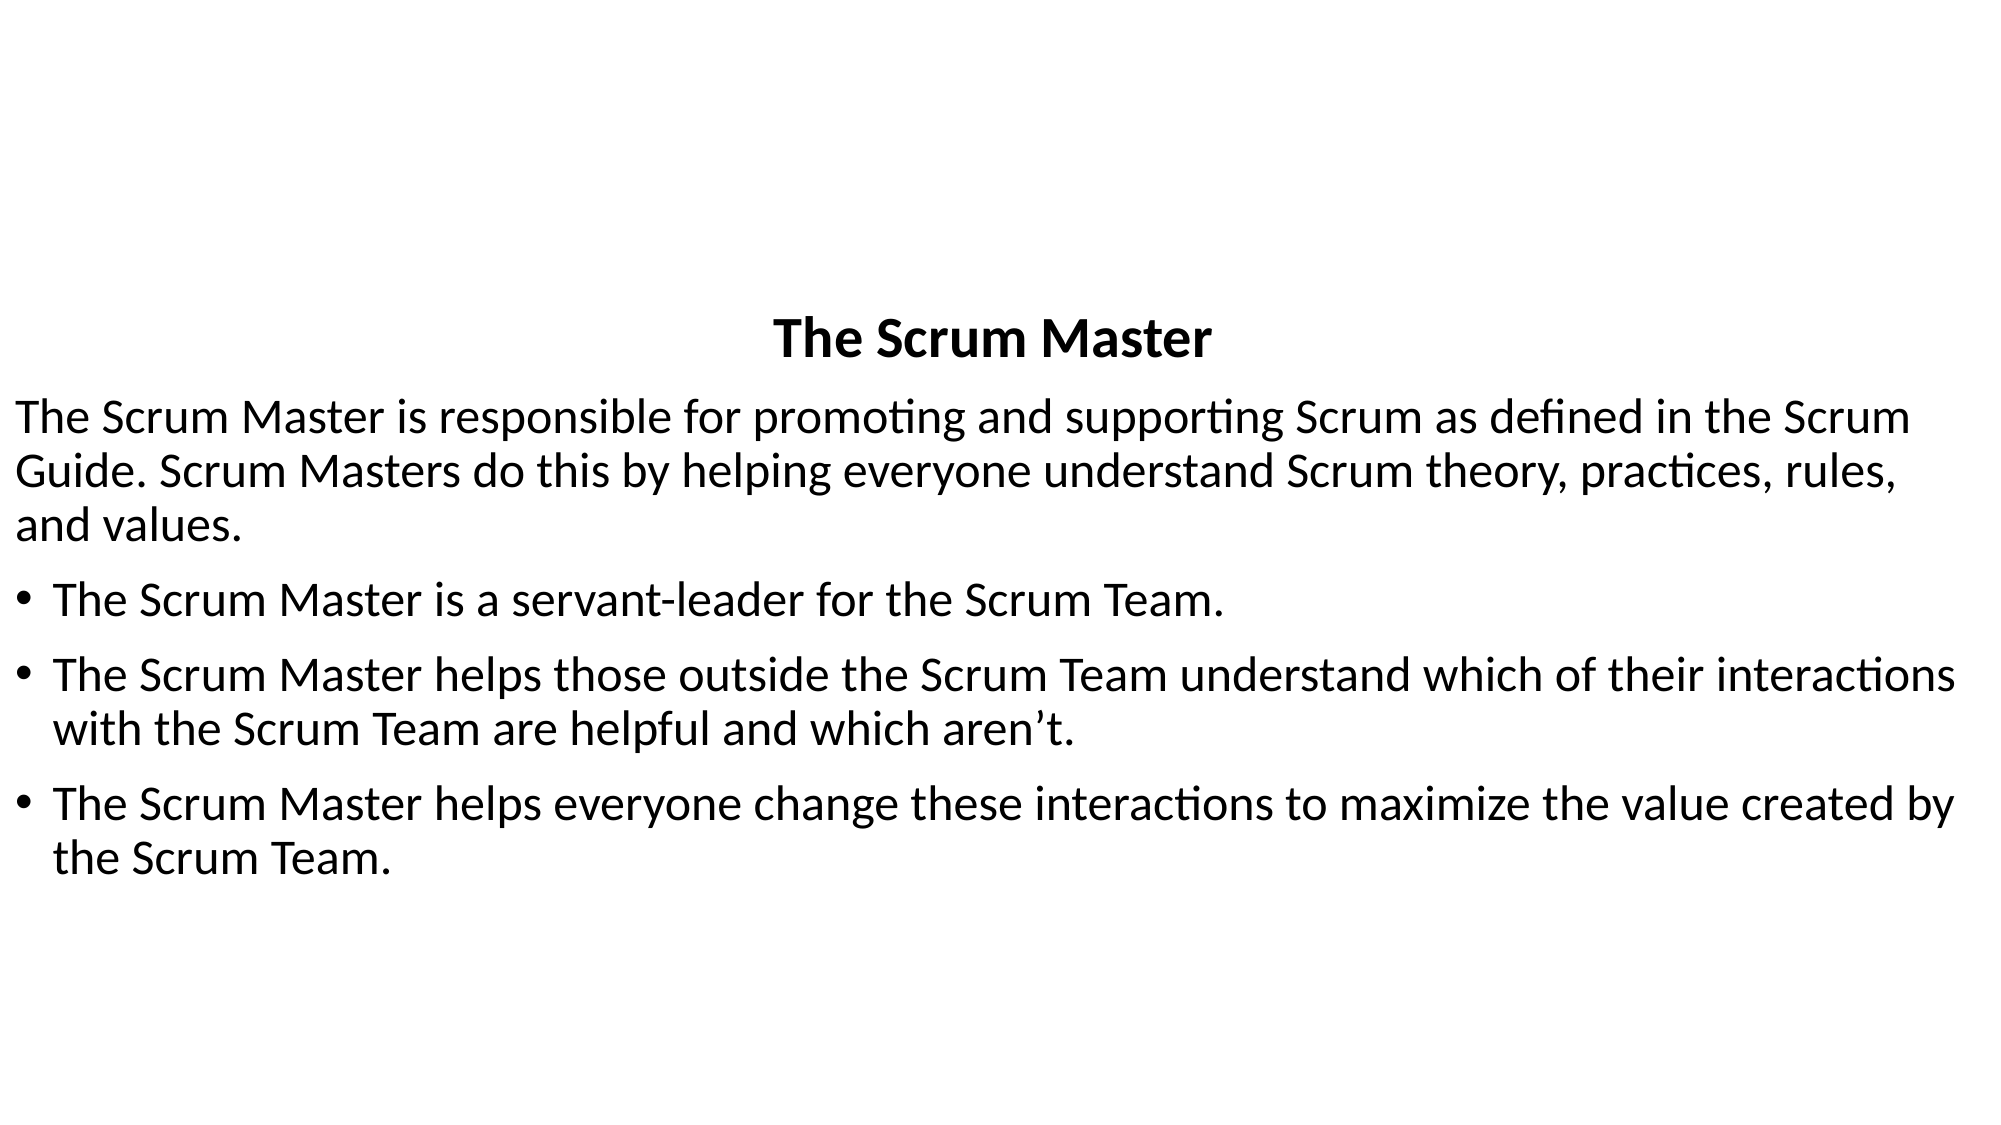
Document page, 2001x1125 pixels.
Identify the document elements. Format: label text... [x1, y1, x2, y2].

list The Scrum Master The Scrum Master is responsible for promoting and supporting Scrum as defined in the Scrum Guide. Scrum Masters do this by helping everyone understand Scrum theory, practices, rules, and values. The Scrum Master is a servant-leader for the Scrum Team. The Scrum Master helps those outside the Scrum Team understand which of their interactions with the Scrum Team are helpful and which aren’t. The Scrum Master helps everyone change these interactions to maximize the value created by the Scrum Team. [0, 299, 2000, 1014]
